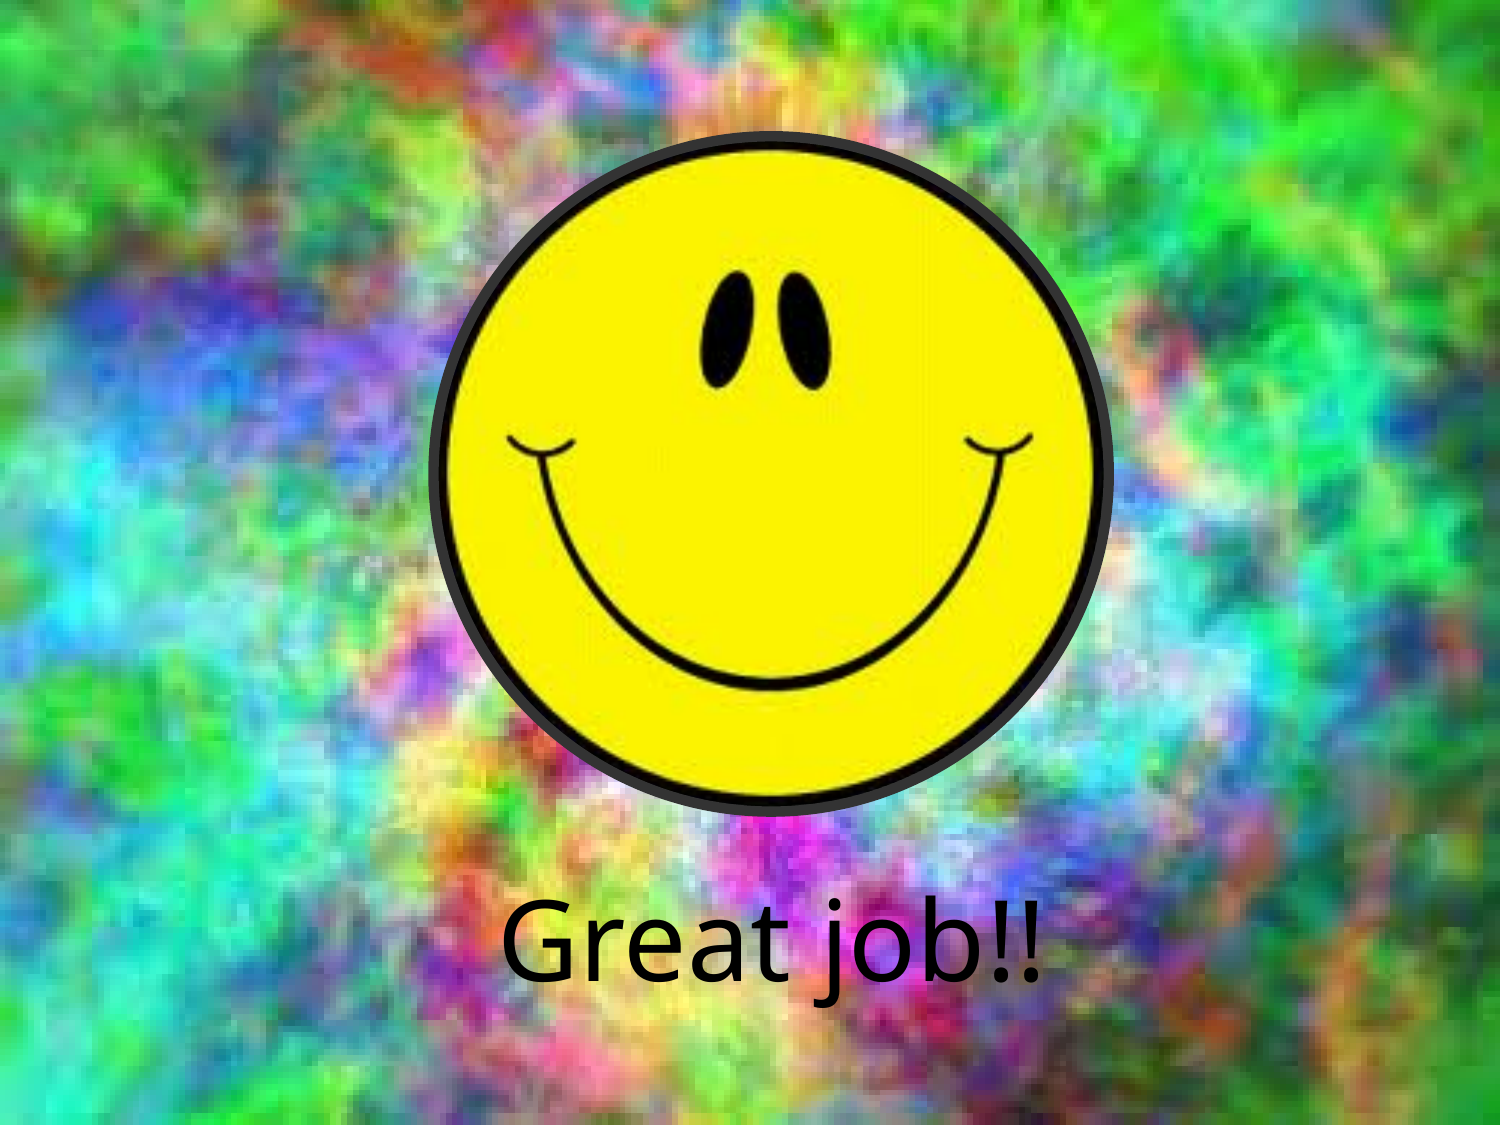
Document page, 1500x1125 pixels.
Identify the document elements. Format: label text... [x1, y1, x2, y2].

picture [0, 0, 1500, 1125]
text_box Great job!! [482, 862, 1062, 1012]
